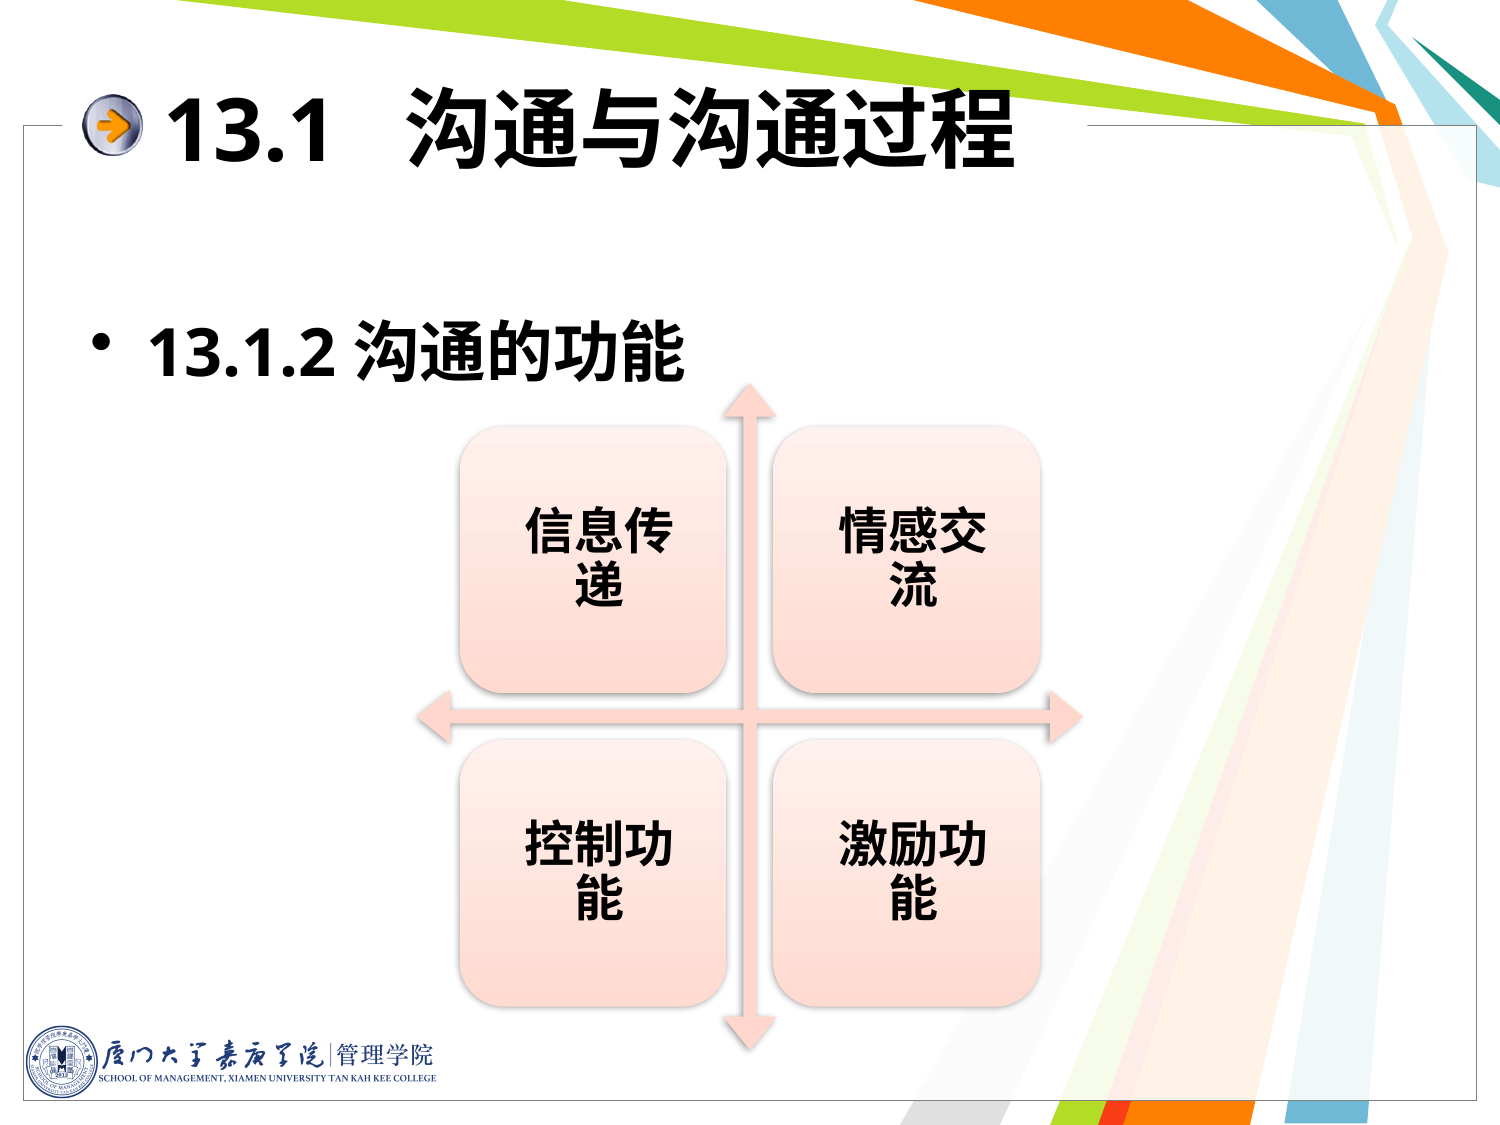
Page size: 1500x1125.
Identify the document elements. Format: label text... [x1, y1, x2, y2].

list 13.1.2沟通的功能 [75, 262, 1425, 1005]
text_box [249, 383, 1251, 1051]
picture [82, 94, 143, 156]
title 13.1 沟通与沟通过程 [148, 32, 1182, 220]
picture [24, 1024, 438, 1100]
